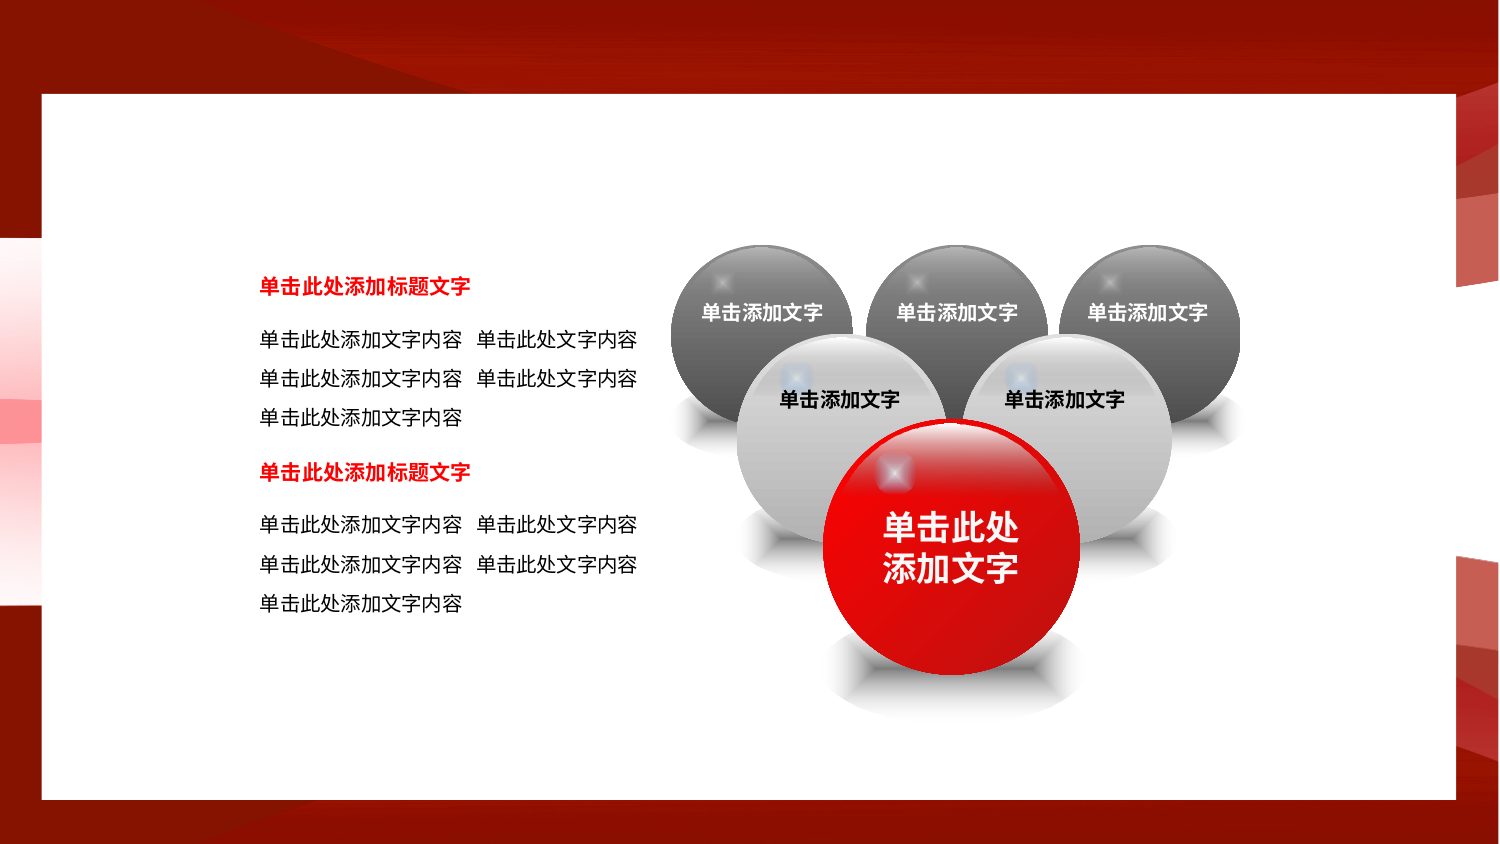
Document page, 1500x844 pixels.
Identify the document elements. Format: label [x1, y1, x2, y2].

picture [0, 0, 1499, 844]
text_box [669, 244, 1246, 460]
text_box [244, 265, 714, 629]
text_box [820, 418, 1087, 724]
text_box [735, 333, 1178, 584]
